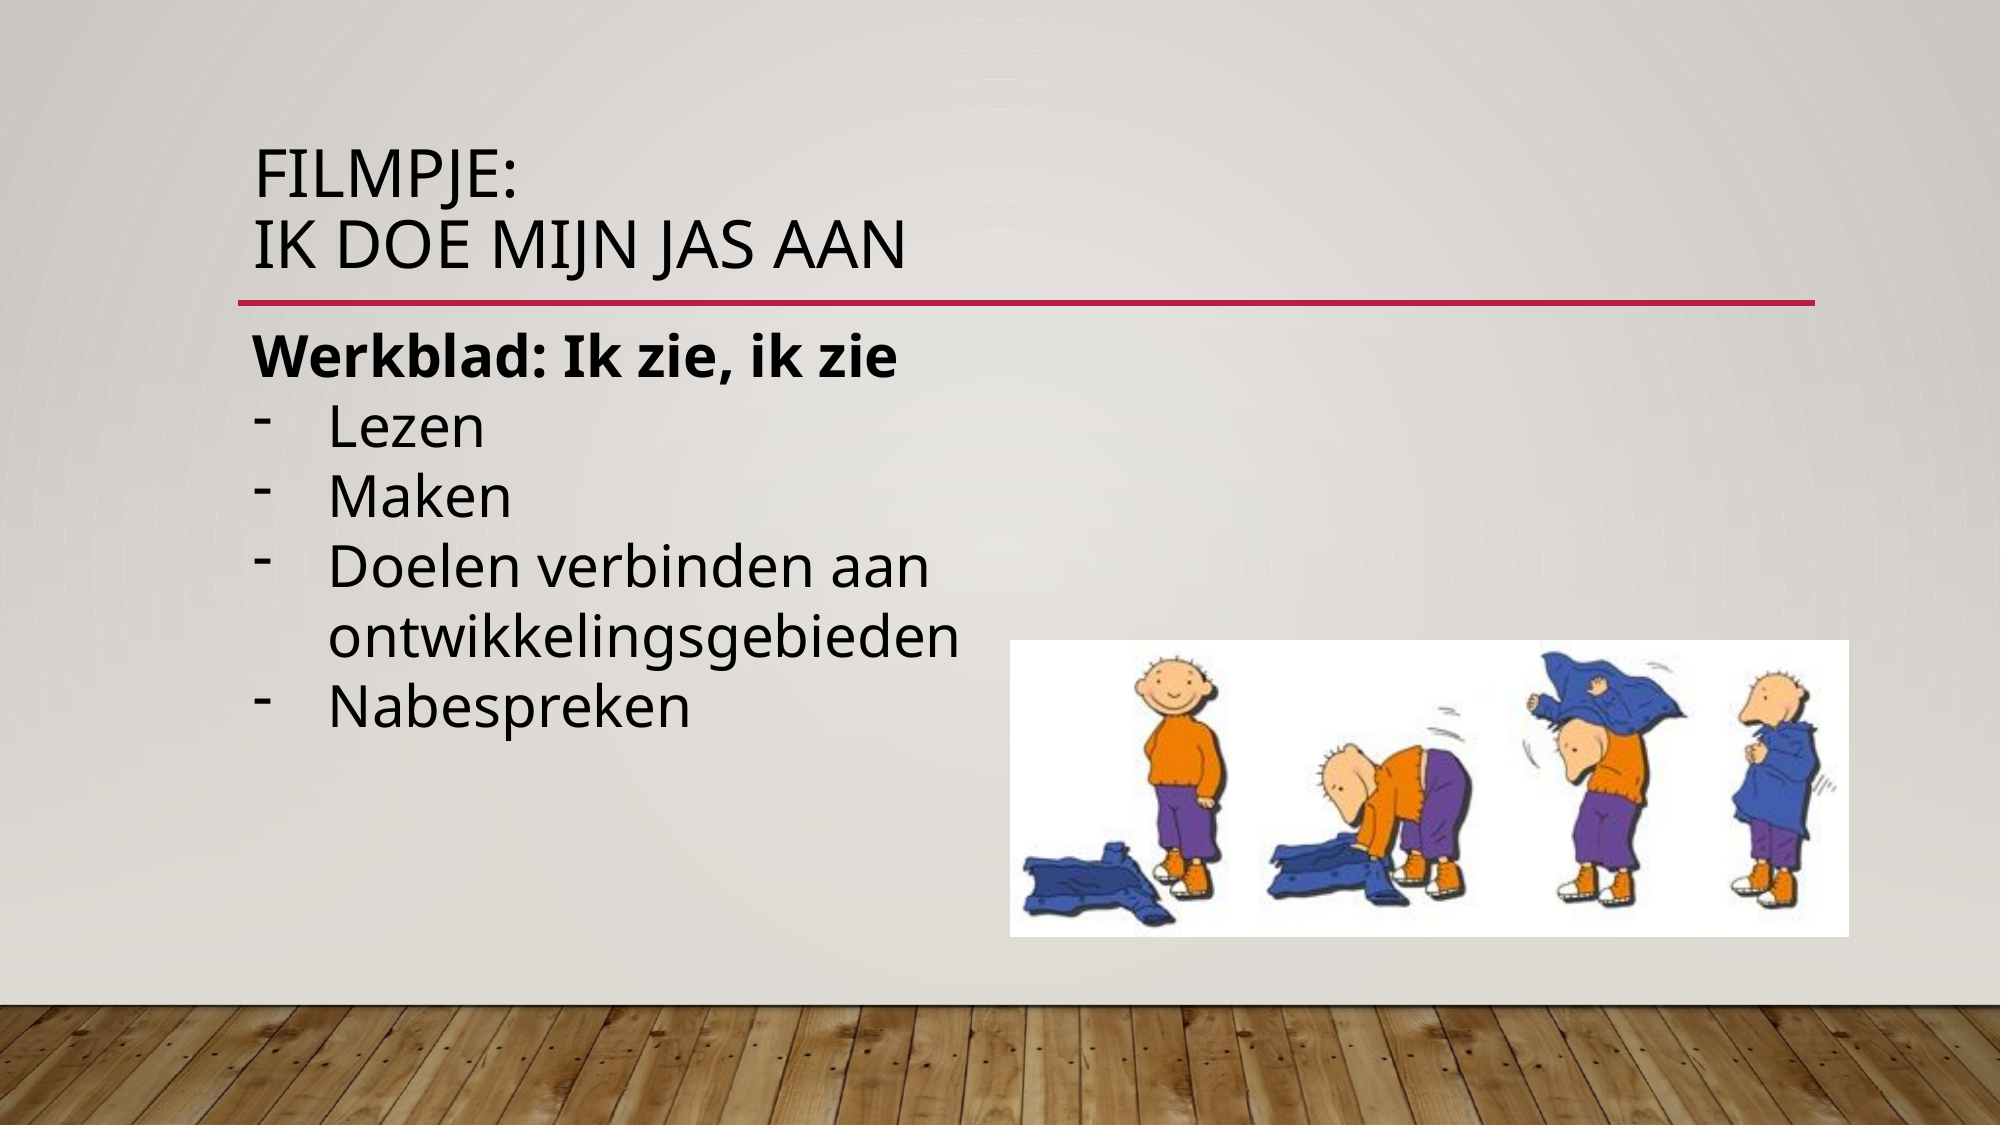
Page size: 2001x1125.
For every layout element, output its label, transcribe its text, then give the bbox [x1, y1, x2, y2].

picture [0, 1005, 2000, 1125]
text_box Werkblad: Ik zie, ik zie Lezen Maken Doelen verbinden aan ontwikkelingsgebieden Nabespreken [238, 312, 1121, 747]
title Filmpje: ik doe mijn jas aan [238, 131, 1814, 305]
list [1009, 639, 1849, 937]
